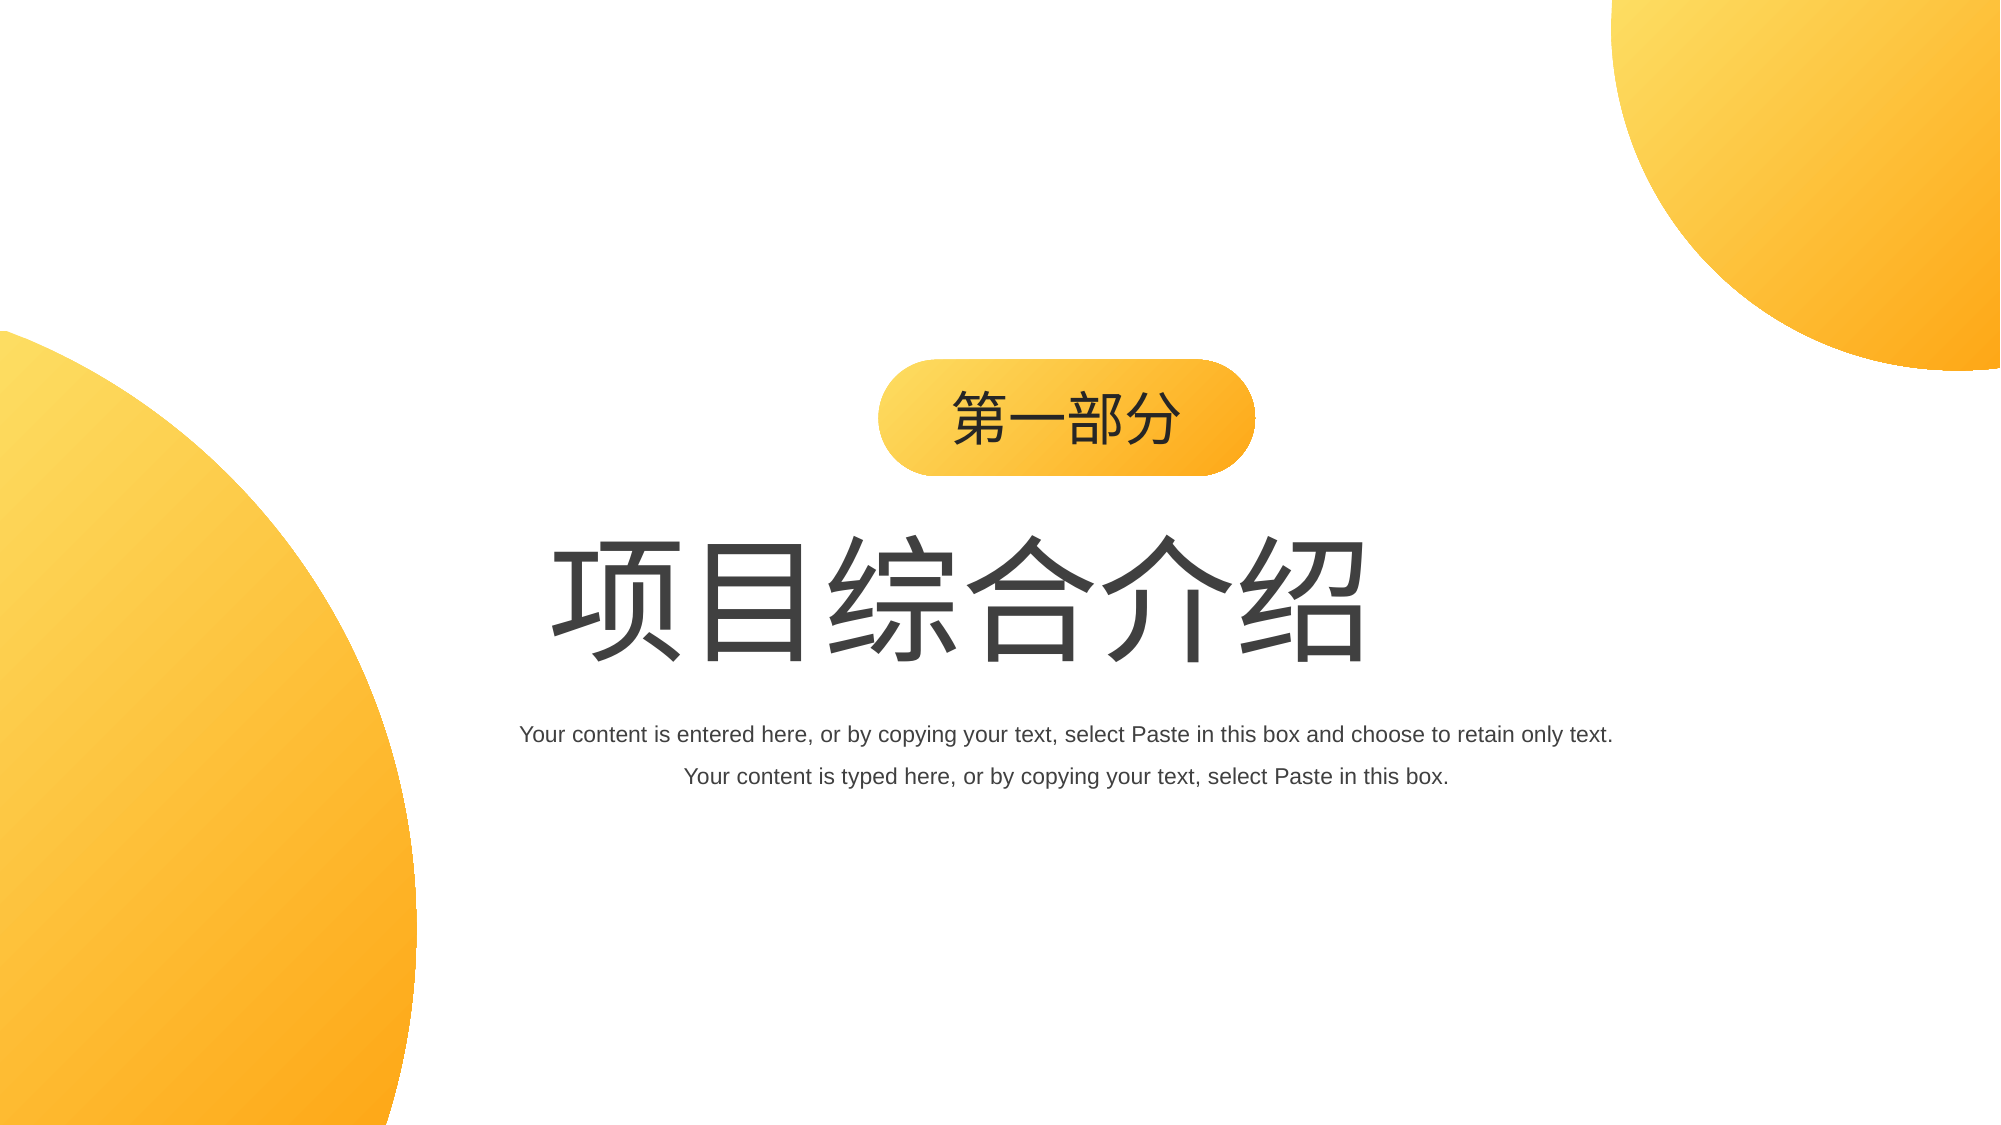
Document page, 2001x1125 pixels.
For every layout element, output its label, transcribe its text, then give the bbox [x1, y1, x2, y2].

text_box 第一部分 [935, 374, 1199, 460]
text_box [1609, 0, 2000, 372]
text_box [0, 329, 418, 1125]
text_box 项目综合介绍 [533, 506, 1600, 687]
text_box [877, 358, 1257, 478]
text_box Your content is entered here, or by copying your text, select Paste in this box and choose to retain only text. Your content is typed here, or by copying your text, select Paste in this box. [489, 698, 1644, 796]
